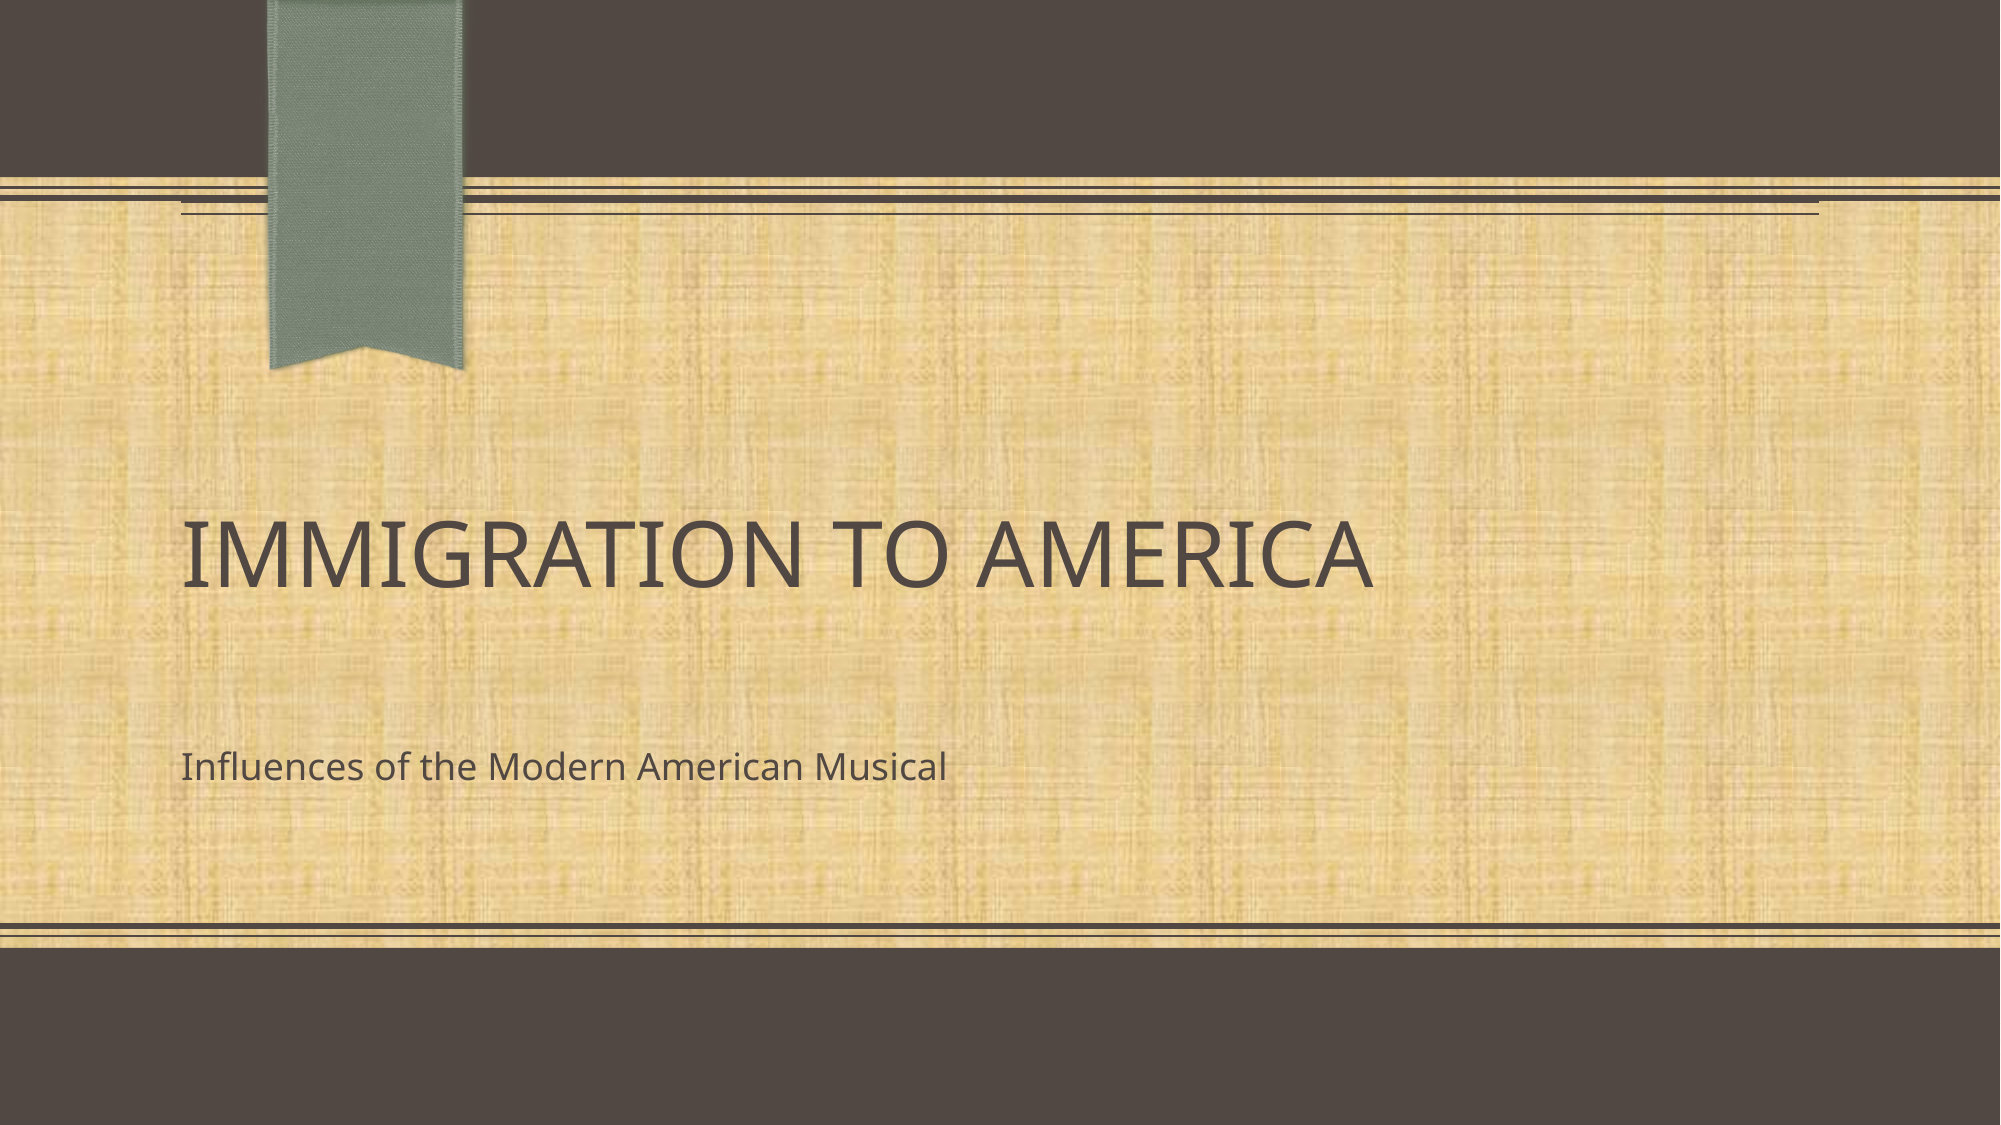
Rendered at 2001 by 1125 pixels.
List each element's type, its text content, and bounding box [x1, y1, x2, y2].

picture [0, 178, 217, 186]
title Immigration to America [181, 376, 1744, 741]
picture [0, 189, 217, 195]
picture [0, 0, 2001, 1125]
subtitle Influences of the Modern American Musical [181, 740, 1122, 897]
